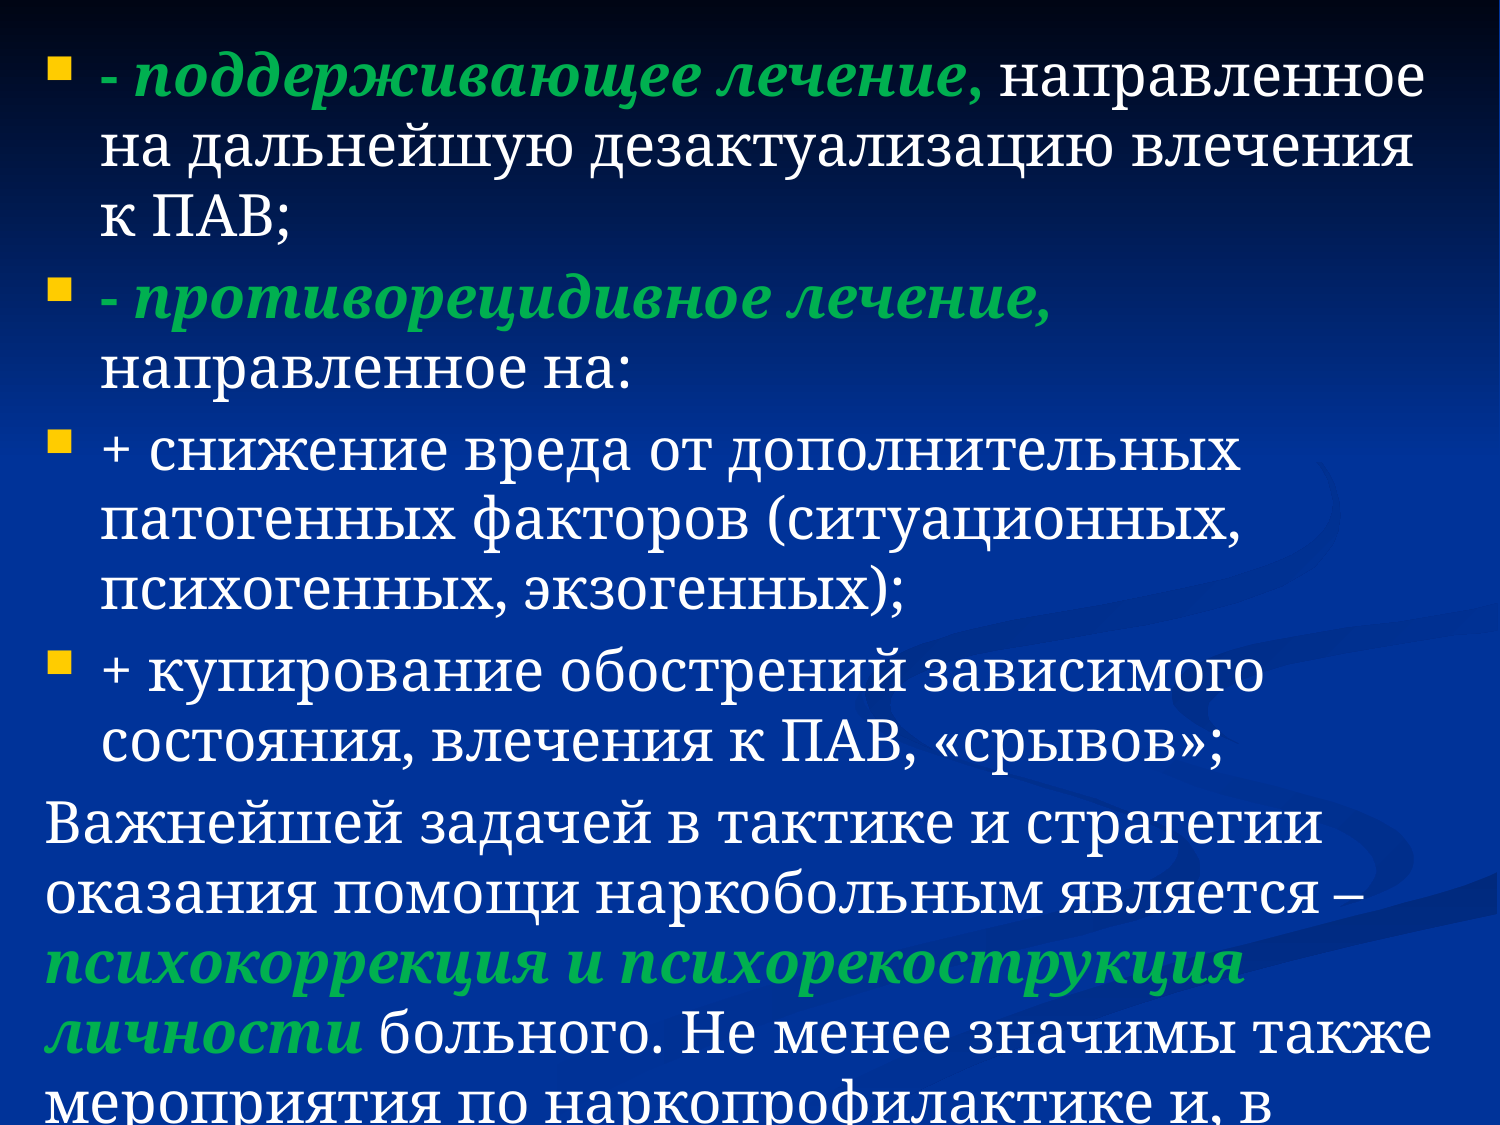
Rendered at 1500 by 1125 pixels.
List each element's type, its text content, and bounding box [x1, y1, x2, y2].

list - поддерживающее лечение, направленное на дальнейшую дезактуализацию влечения к ПАВ; - противорецидивное лечение, направленное на: + снижение вреда от дополнительных патогенных факторов (ситуационных, психогенных, экзогенных); + купирование обострений зависимого состояния, влечения к ПАВ, «срывов»; Важнейшей задачей в тактике и стратегии оказания помощи наркобольным является – психокоррекция и психорекострукция личности больного. Не менее значимы также мероприятия по наркопрофилактике и, в частности, - профилактическое лечение лиц, злоупотребляющих ПАВ без синдрома зависимости, но с пагубными последствиями. [29, 30, 1459, 1095]
